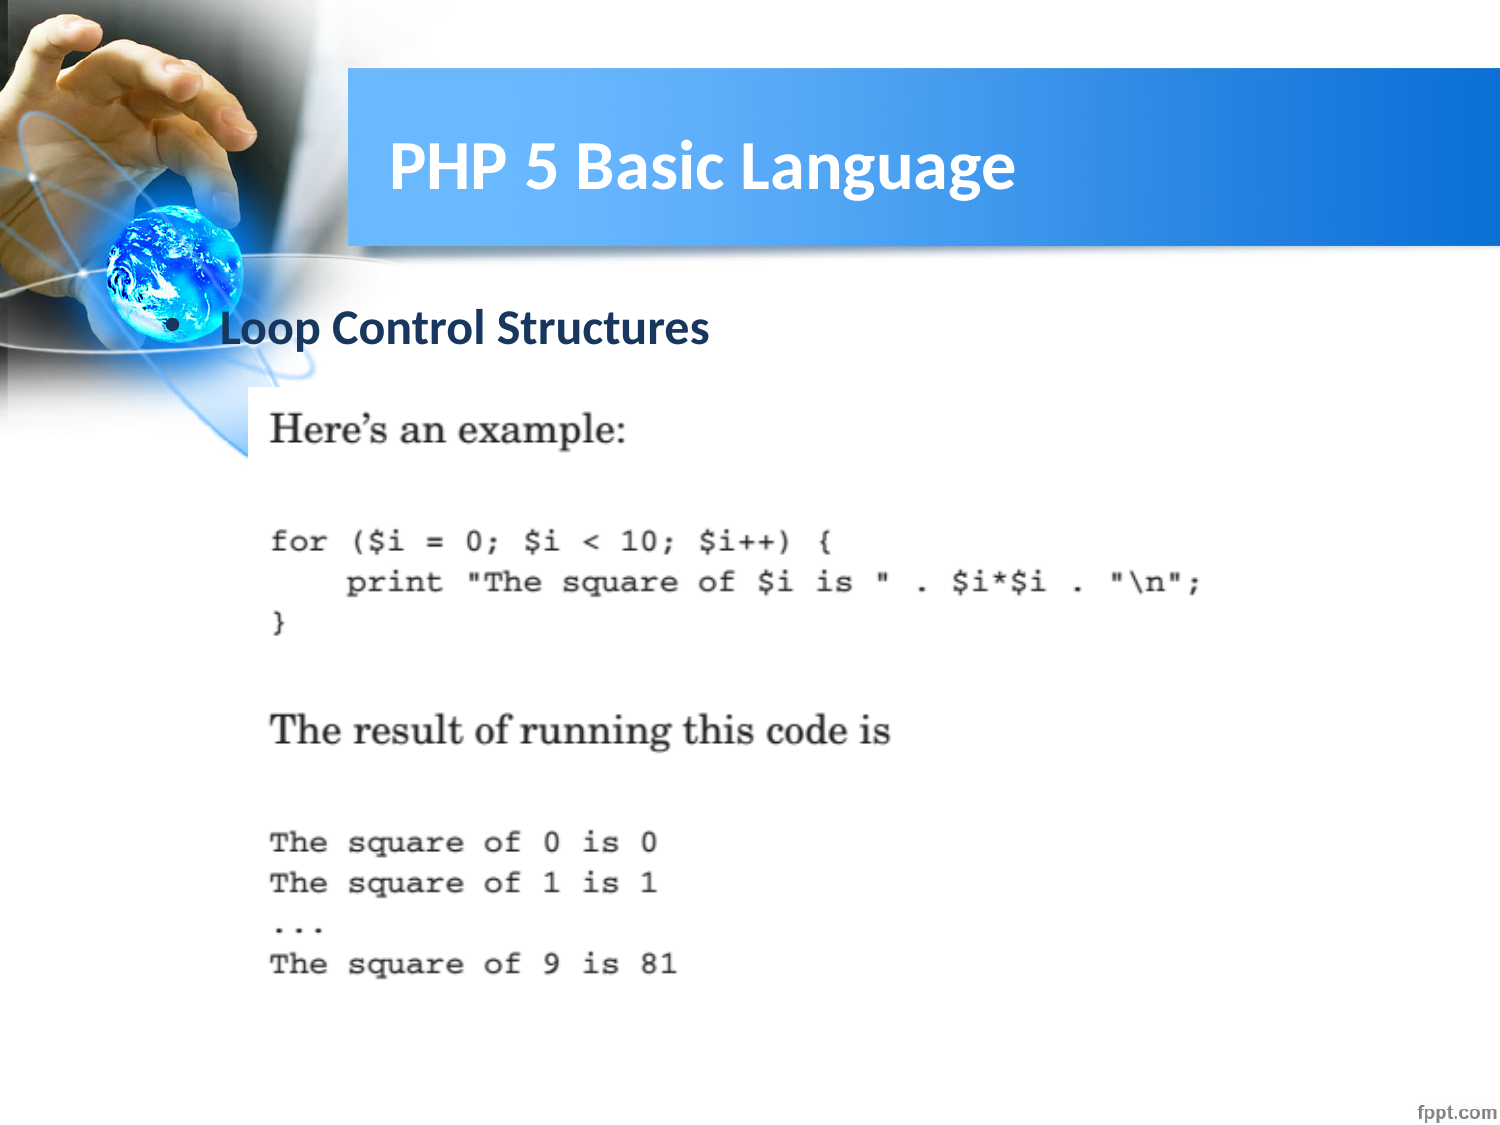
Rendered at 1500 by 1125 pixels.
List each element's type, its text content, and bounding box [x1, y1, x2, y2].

list Loop Control Structures [148, 286, 1477, 1039]
picture [0, 0, 1500, 1125]
title PHP 5 Basic Language [374, 111, 1452, 212]
